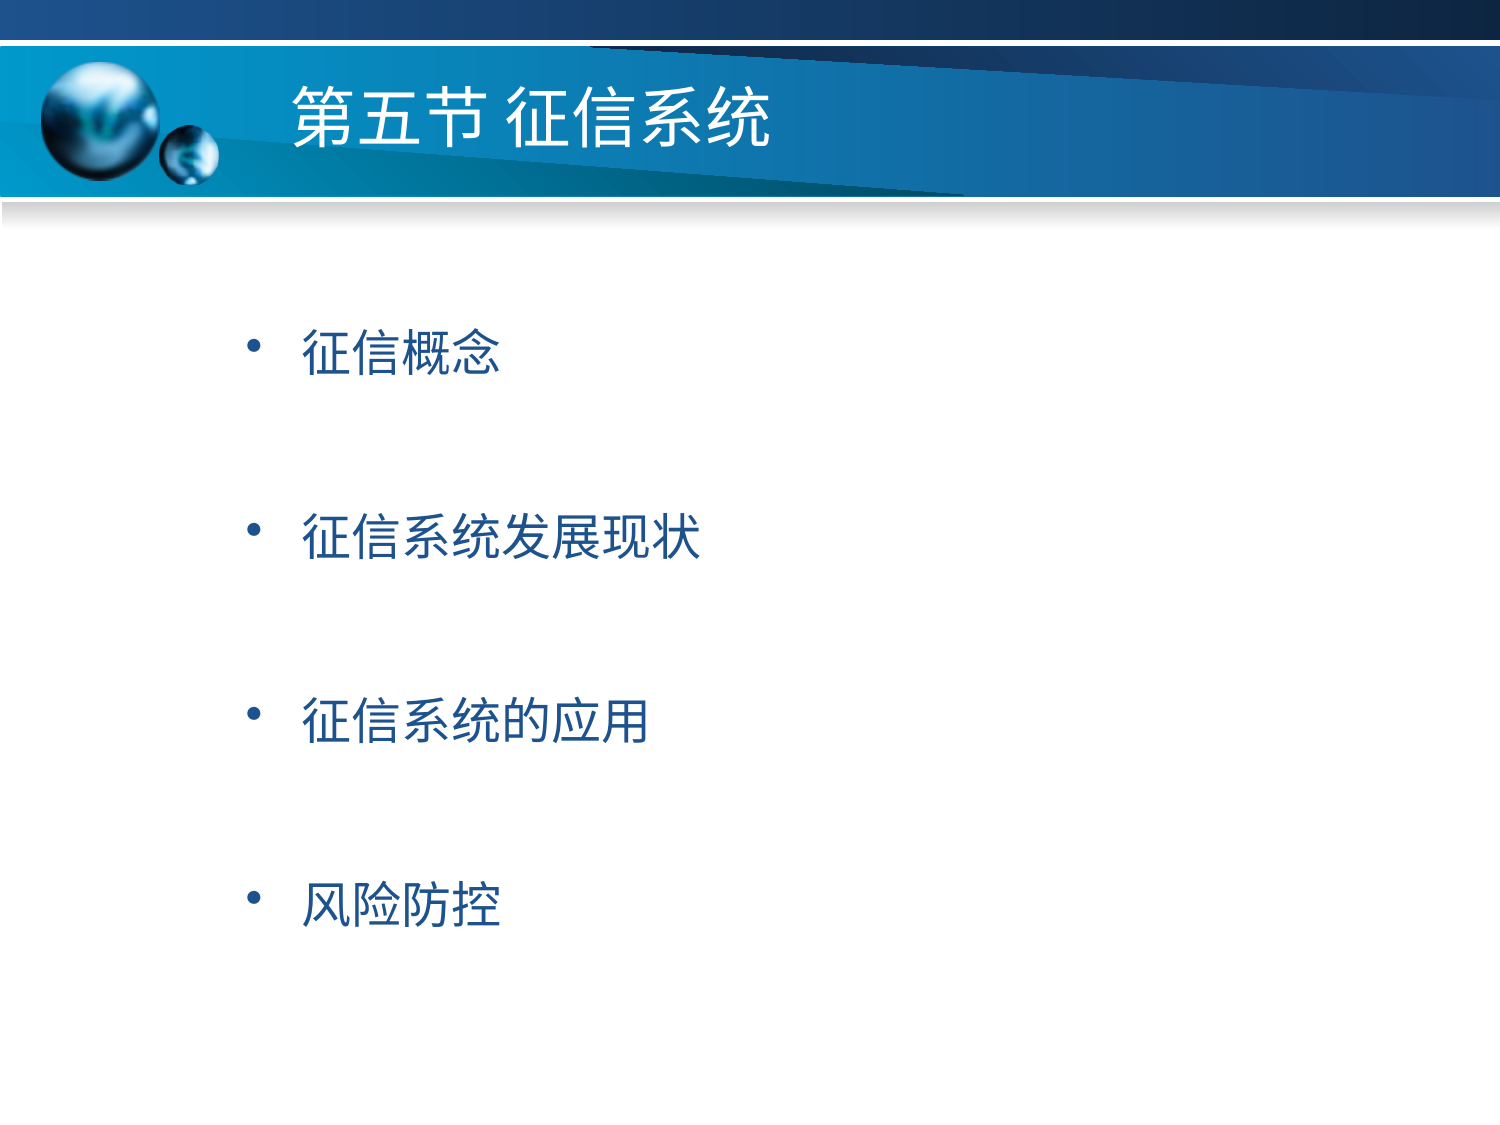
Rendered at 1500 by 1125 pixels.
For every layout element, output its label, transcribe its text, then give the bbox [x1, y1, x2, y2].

title 第五节 征信系统 [274, 44, 1363, 188]
text_box 征信系统的应用 [230, 681, 1270, 757]
text_box 征信系统发展现状 [230, 498, 1270, 573]
text_box 征信概念 [230, 314, 1270, 390]
picture [160, 126, 218, 184]
text_box 风险防控 [230, 865, 1270, 941]
picture [42, 63, 159, 180]
